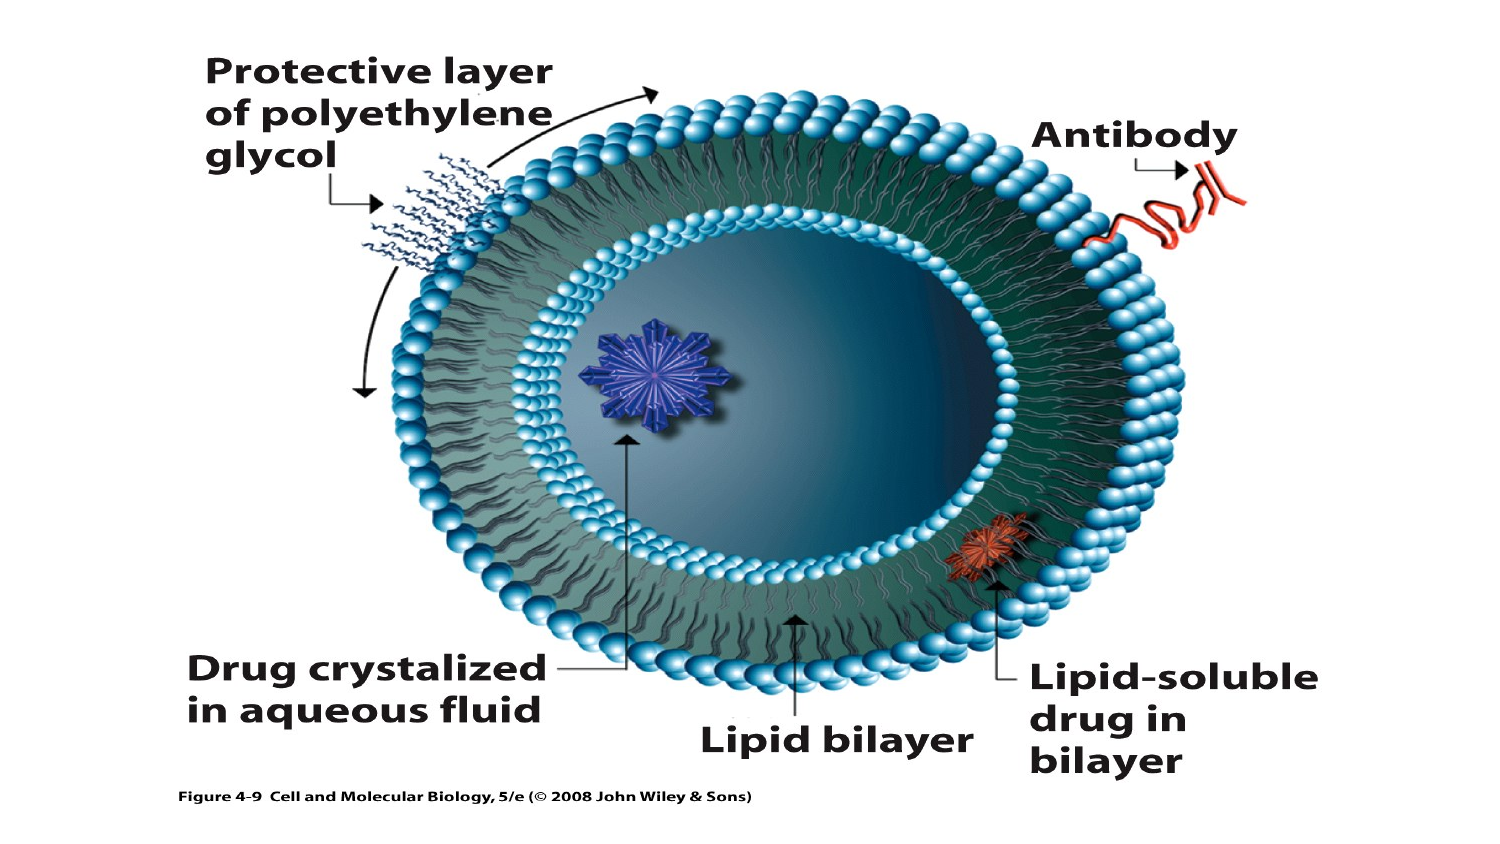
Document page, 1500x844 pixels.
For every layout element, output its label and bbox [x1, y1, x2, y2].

picture [170, 38, 1329, 808]
